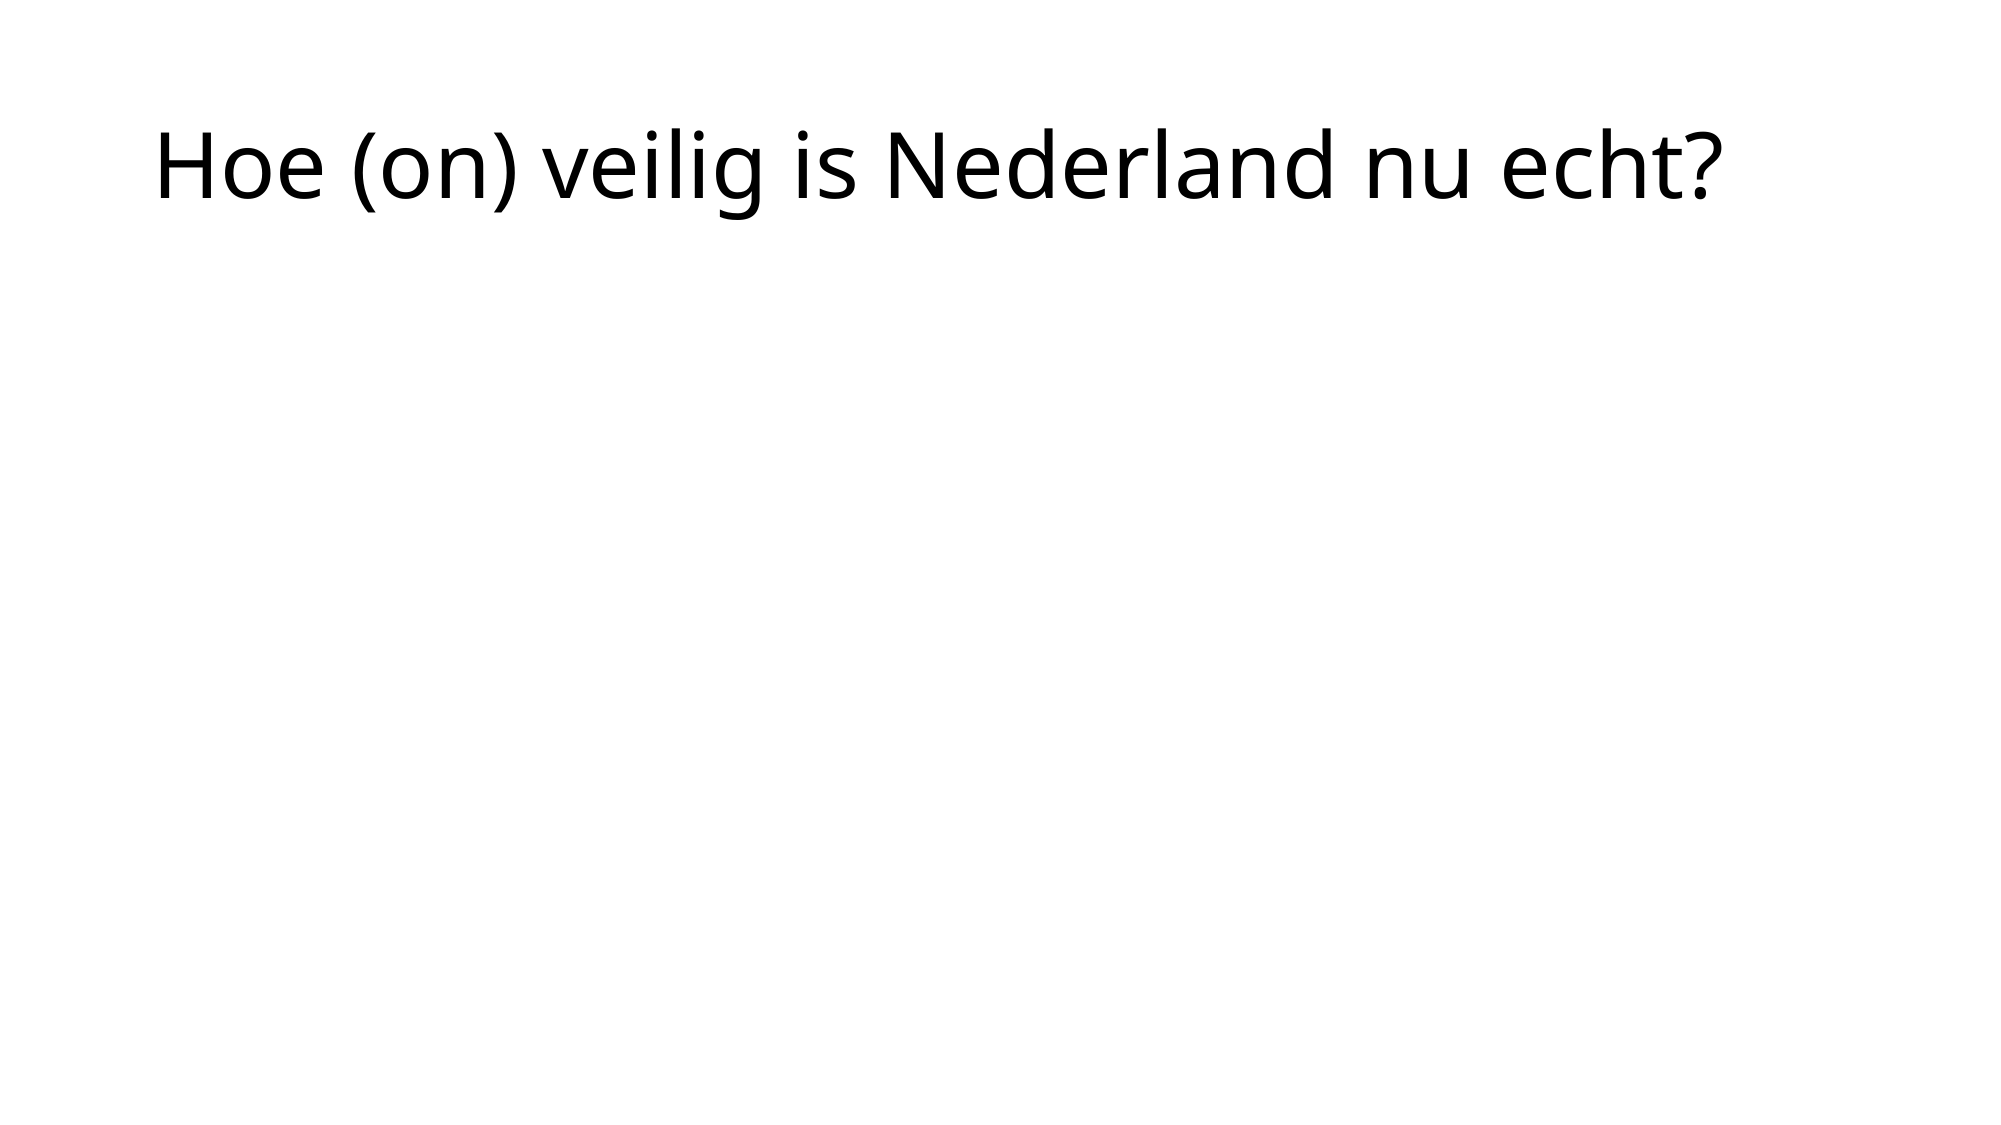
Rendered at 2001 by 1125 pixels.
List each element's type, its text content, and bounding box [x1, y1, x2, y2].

title Hoe (on) veilig is Nederland nu echt? [137, 59, 1863, 278]
